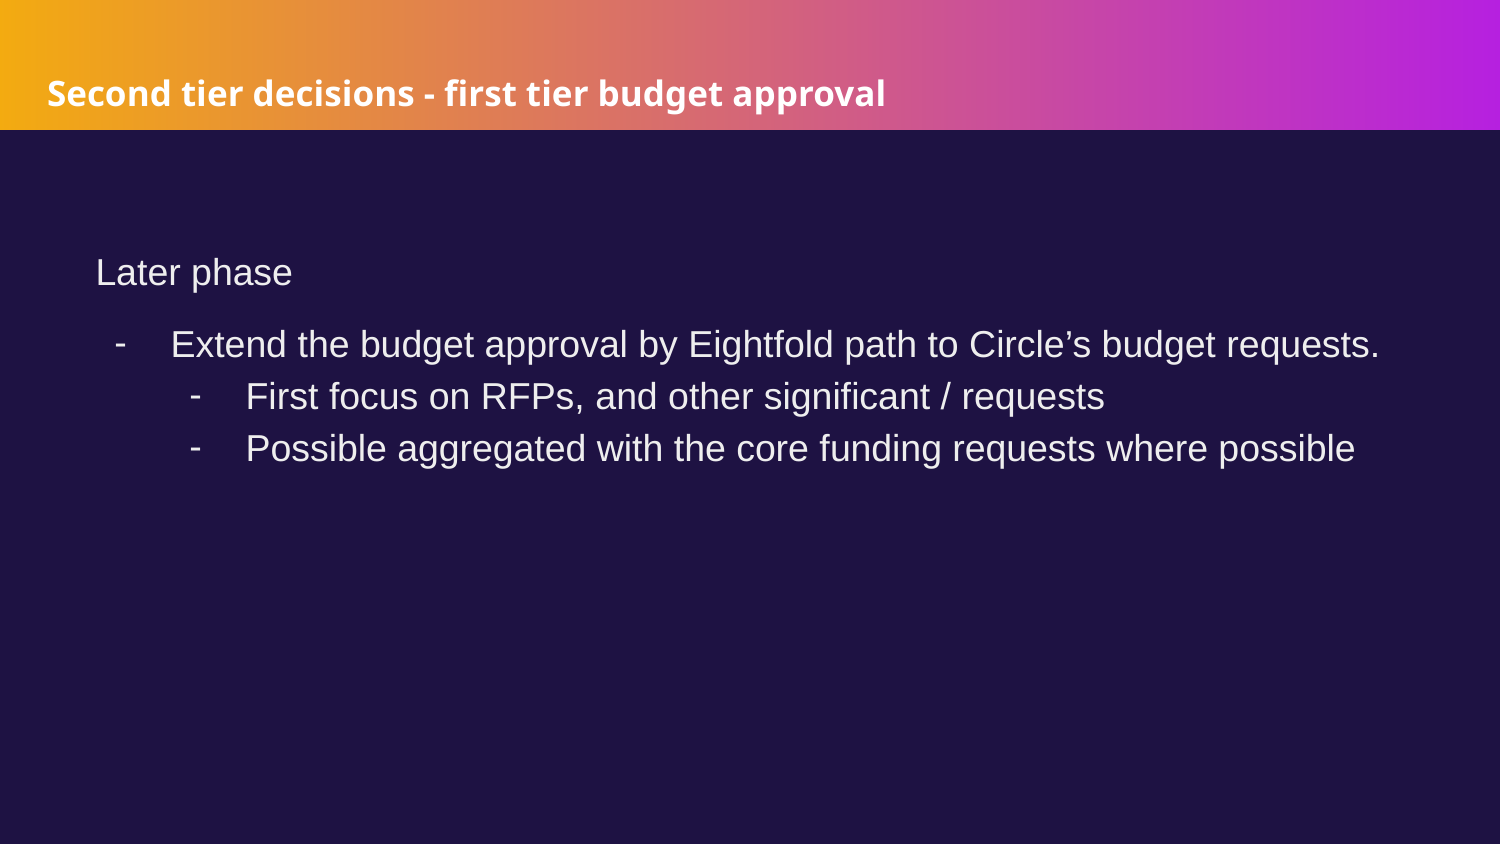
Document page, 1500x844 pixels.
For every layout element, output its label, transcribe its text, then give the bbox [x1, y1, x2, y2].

text_box [75, 178, 1429, 767]
text_box Later phase Extend the budget approval by Eightfold path to Circle’s budget requests. First focus on RFPs, and other significant / requests Possible aggregated with the core funding requests where possible [80, 226, 1423, 557]
title Second tier decisions - first tier budget approval [32, 35, 1430, 130]
text_box [0, 0, 1500, 130]
